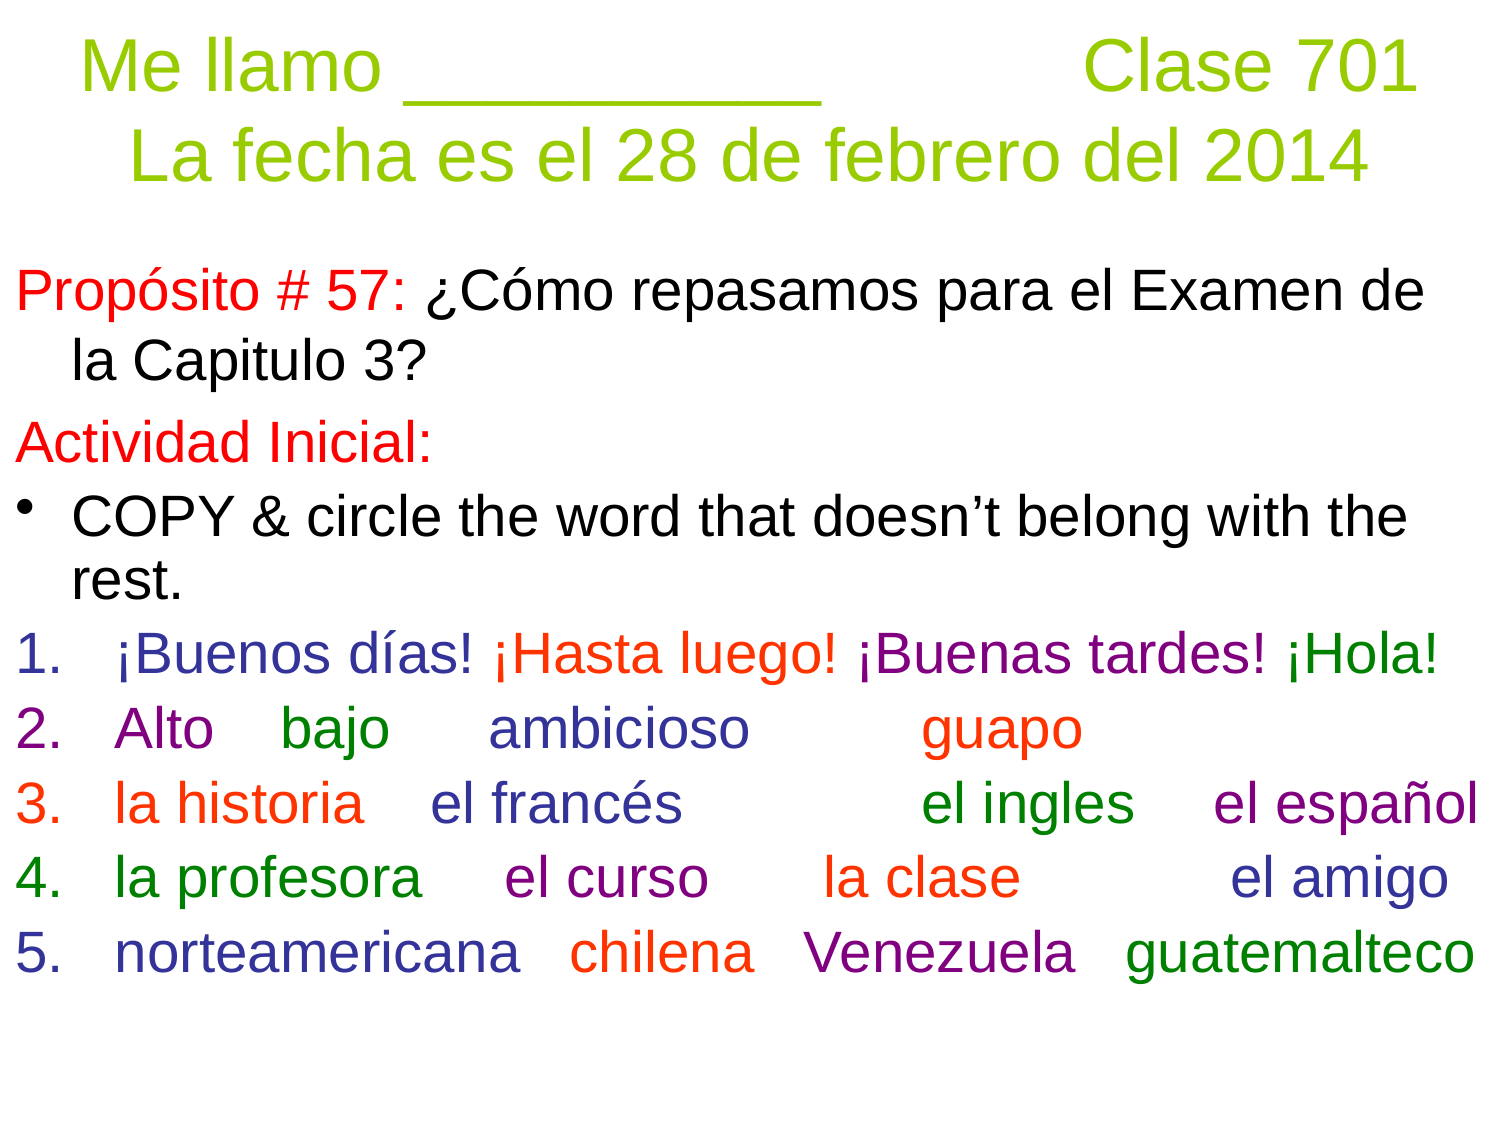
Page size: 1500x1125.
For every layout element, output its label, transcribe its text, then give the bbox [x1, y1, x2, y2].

list Propósito # 57: ¿Cómo repasamos para el Examen de la Capitulo 3? Actividad Inicial: COPY & circle the word that doesn’t belong with the rest. ¡Buenos días! ¡Hasta luego! ¡Buenas tardes! ¡Hola! Alto bajo ambicioso guapo la historia el francés el ingles el español la profesora el curso la clase el amigo norteamericana chilena Venezuela guatemalteco [0, 245, 1500, 1050]
title Me llamo __________ Clase 701 La fecha es el 28 de febrero del 2014 [0, 12, 1500, 200]
